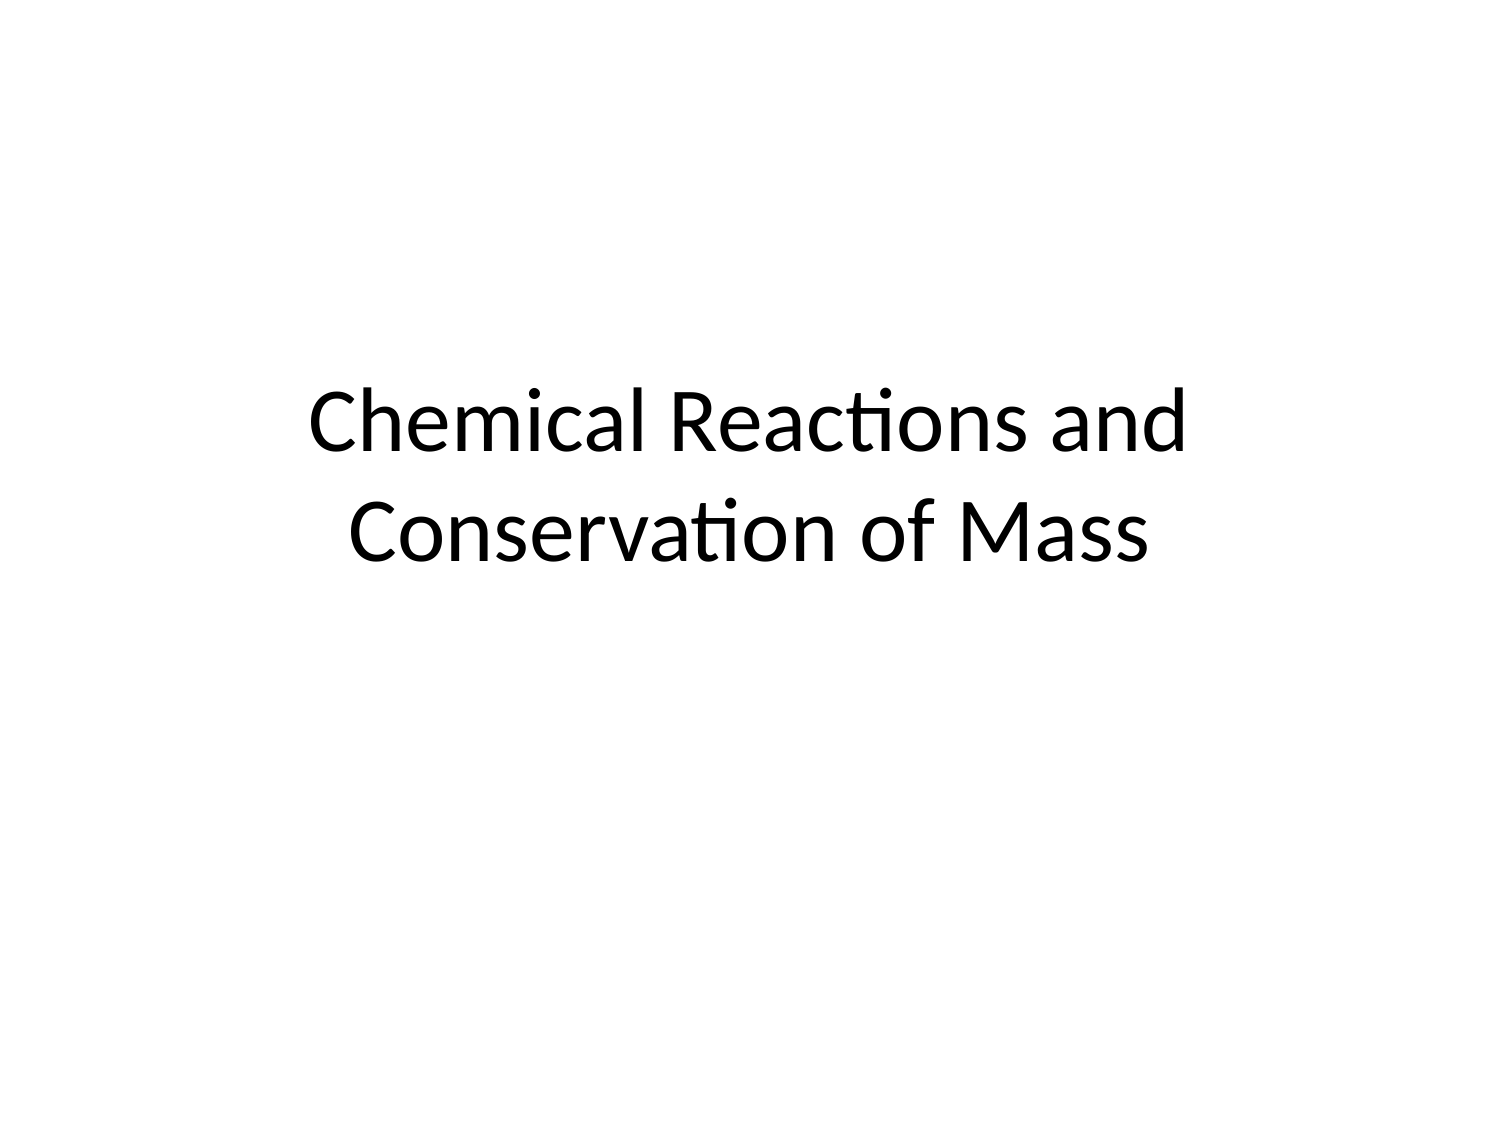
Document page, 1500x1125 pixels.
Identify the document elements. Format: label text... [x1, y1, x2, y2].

title Chemical Reactions and Conservation of Mass [112, 349, 1388, 591]
